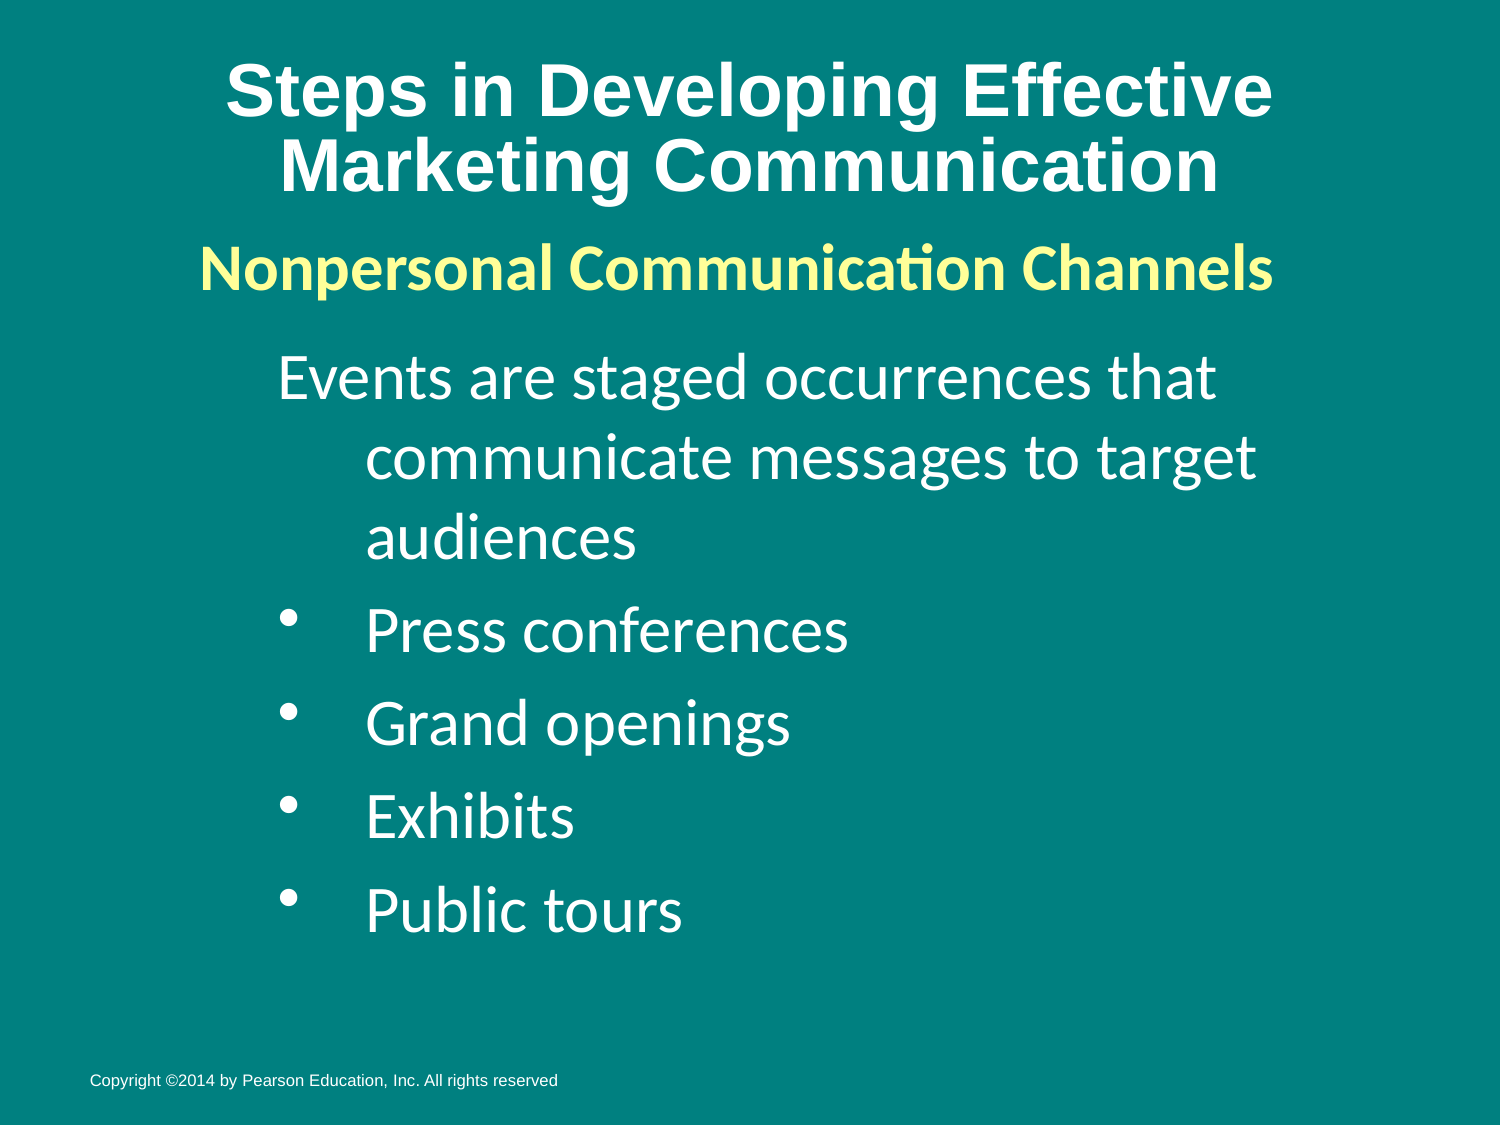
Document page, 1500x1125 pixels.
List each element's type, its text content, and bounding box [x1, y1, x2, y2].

text_box Copyright ©2014 by Pearson Education, Inc. All rights reserved [74, 1062, 825, 1098]
title Steps in Developing Effective Marketing Communication [112, 37, 1388, 226]
list Nonpersonal Communication Channels [149, 237, 1326, 301]
list Events are staged occurrences that communicate messages to target audiences Press conferences Grand openings Exhibits Public tours [262, 324, 1388, 1001]
